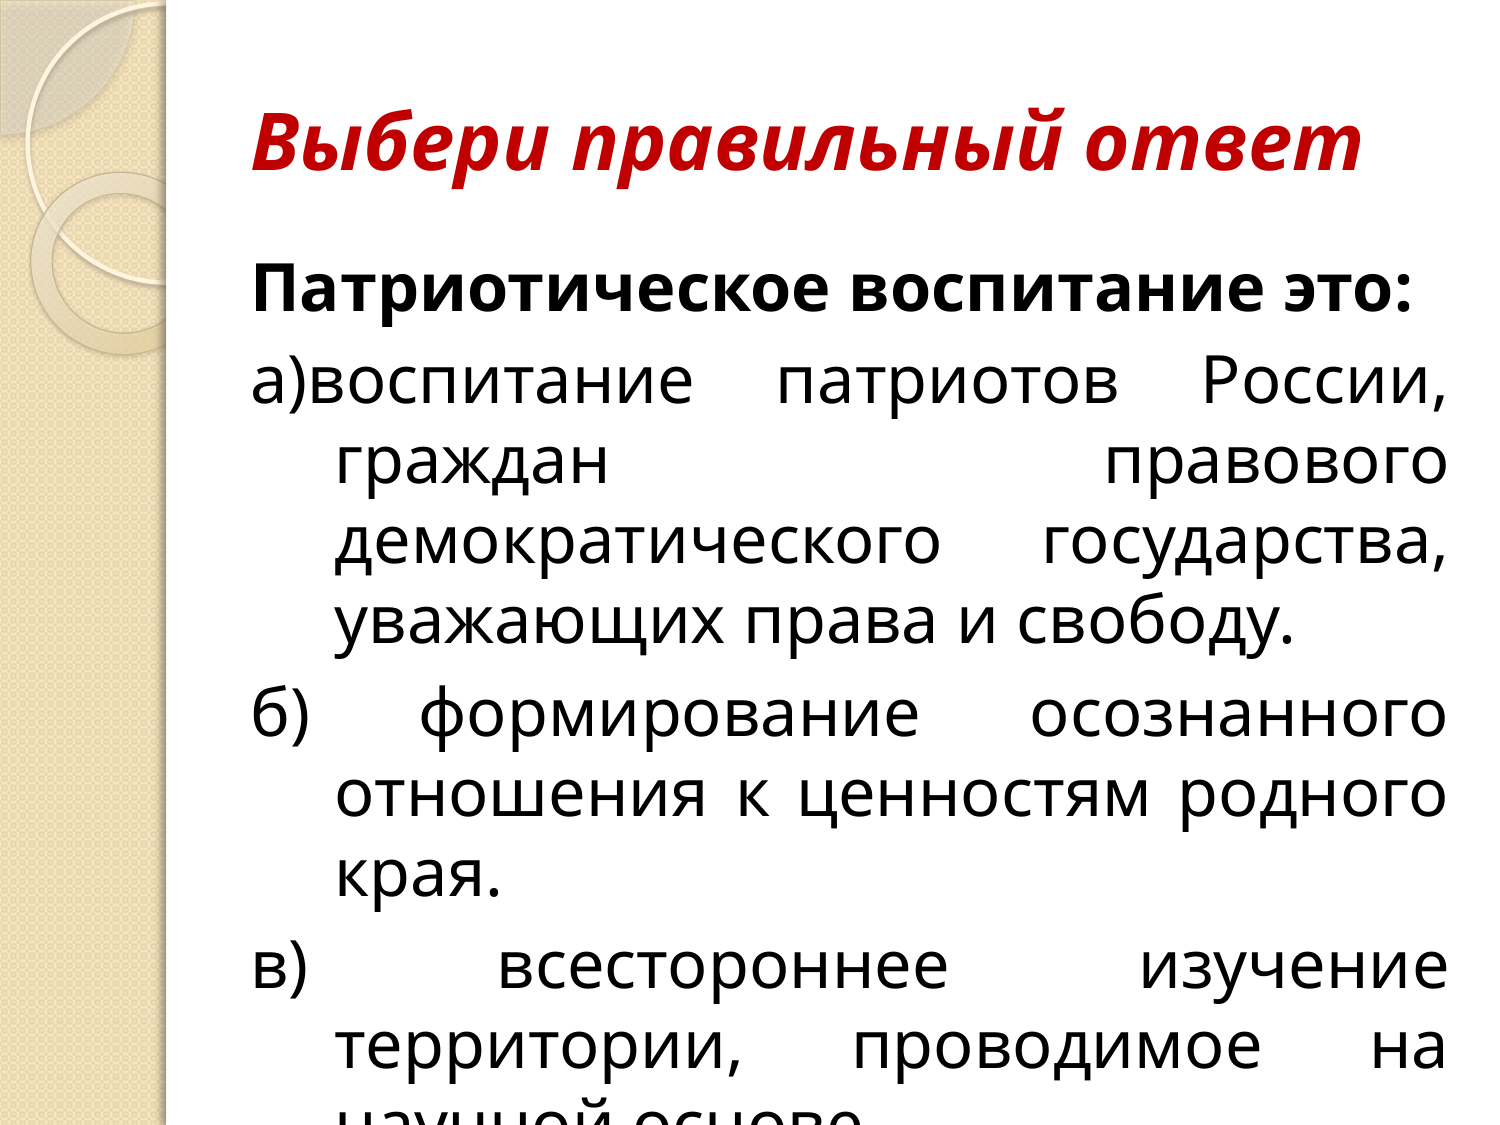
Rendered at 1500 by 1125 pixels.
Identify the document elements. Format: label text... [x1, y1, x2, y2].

title Выбери правильный ответ [235, 45, 1466, 233]
list Патриотическое воспитание это: а)воспитание патриотов России, граждан правового демократического государства, уважающих права и свободу. б) формирование осознанного отношения к ценностям родного края. в) всестороннее изучение территории, проводимое на научной основе. [235, 237, 1466, 1025]
